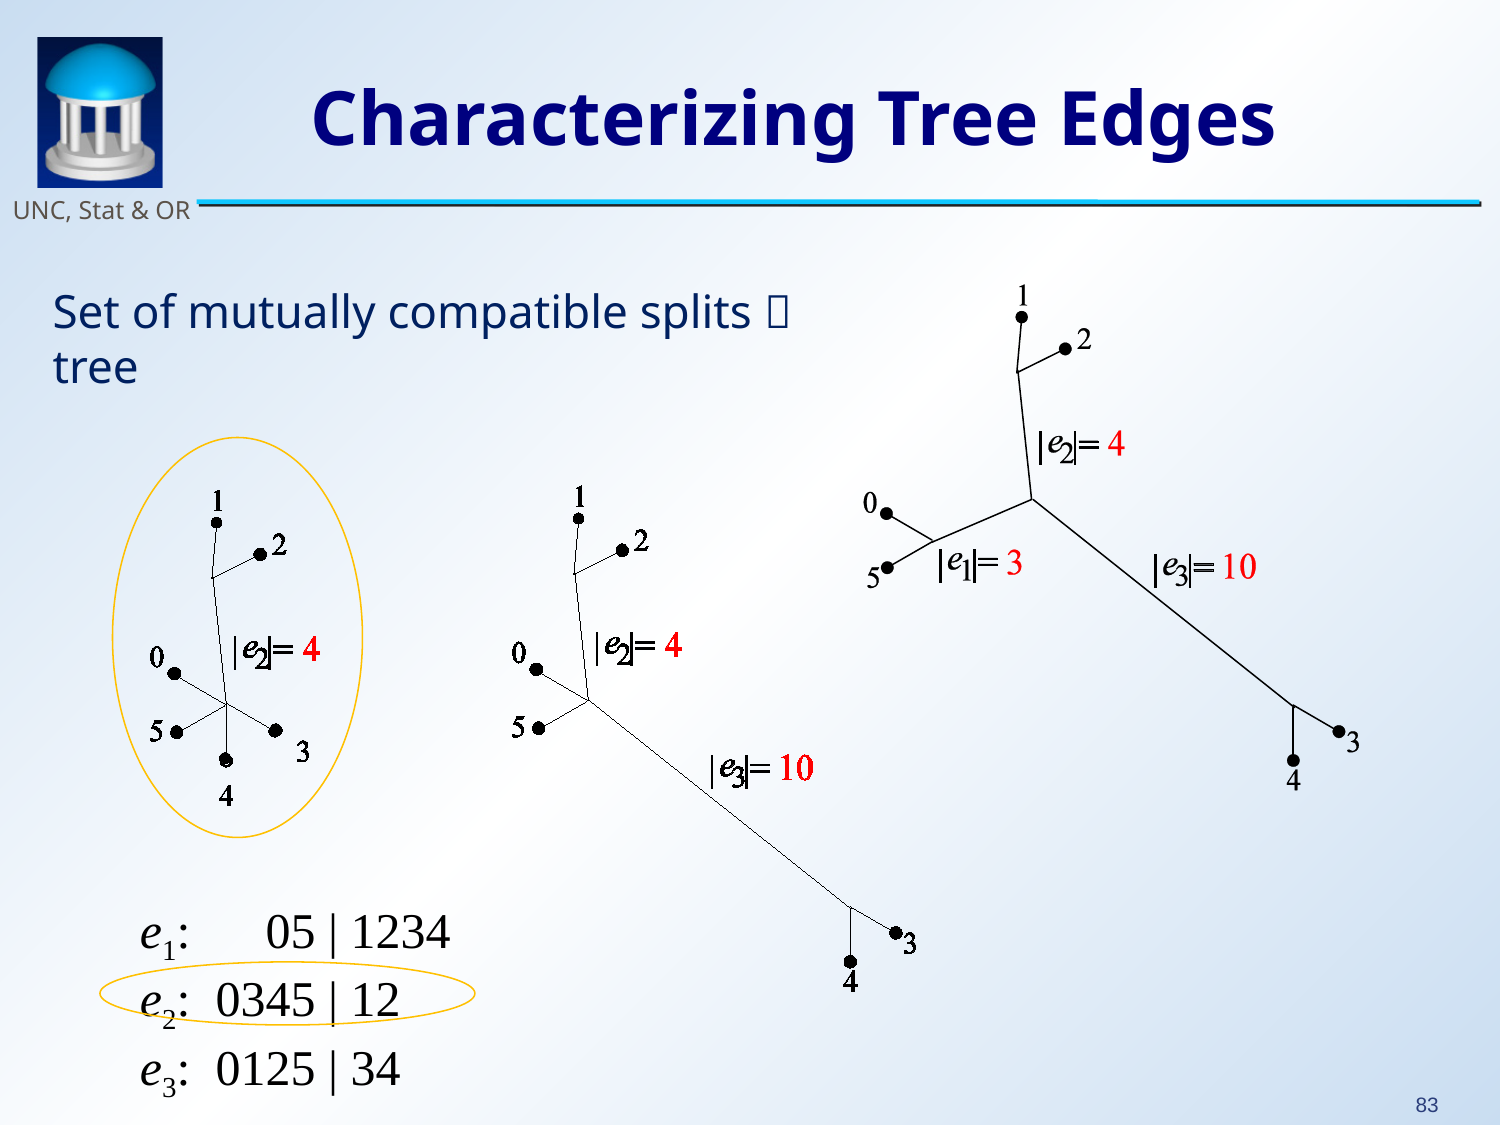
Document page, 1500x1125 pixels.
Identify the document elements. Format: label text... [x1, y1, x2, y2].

picture [862, 281, 1363, 791]
text_box [99, 961, 475, 1025]
text_box e1: 05 | 1234 e2: 0345 | 12 e3: 0125 | 34 [50, 871, 475, 1111]
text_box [512, 485, 916, 992]
text_box [177, 813, 298, 838]
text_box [150, 489, 320, 807]
title Characterizing Tree Edges [274, 74, 1313, 156]
list Set of mutually compatible splits  tree [37, 274, 888, 1038]
text_box [112, 502, 145, 772]
text_box [154, 437, 363, 781]
